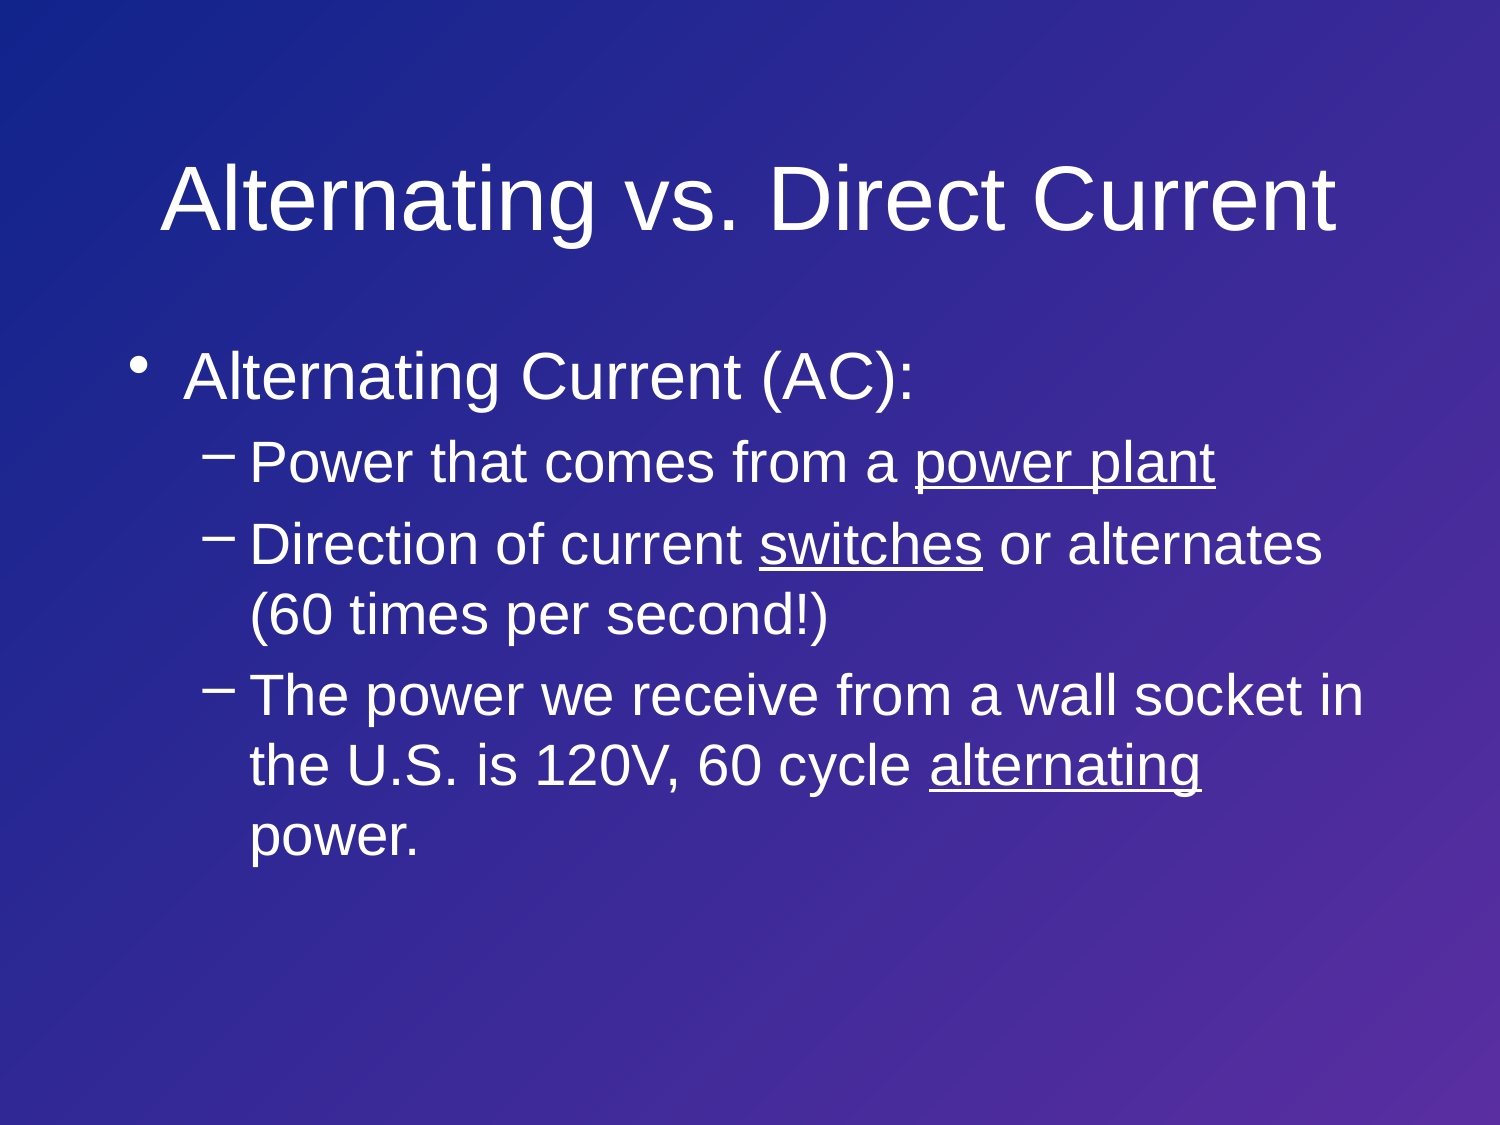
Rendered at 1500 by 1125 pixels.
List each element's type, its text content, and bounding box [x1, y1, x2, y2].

list Alternating Current (AC): Power that comes from a power plant Direction of current switches or alternates (60 times per second!) The power we receive from a wall socket in the U.S. is 120V, 60 cycle alternating power. [112, 324, 1388, 1001]
title Alternating vs. Direct Current [112, 99, 1388, 288]
